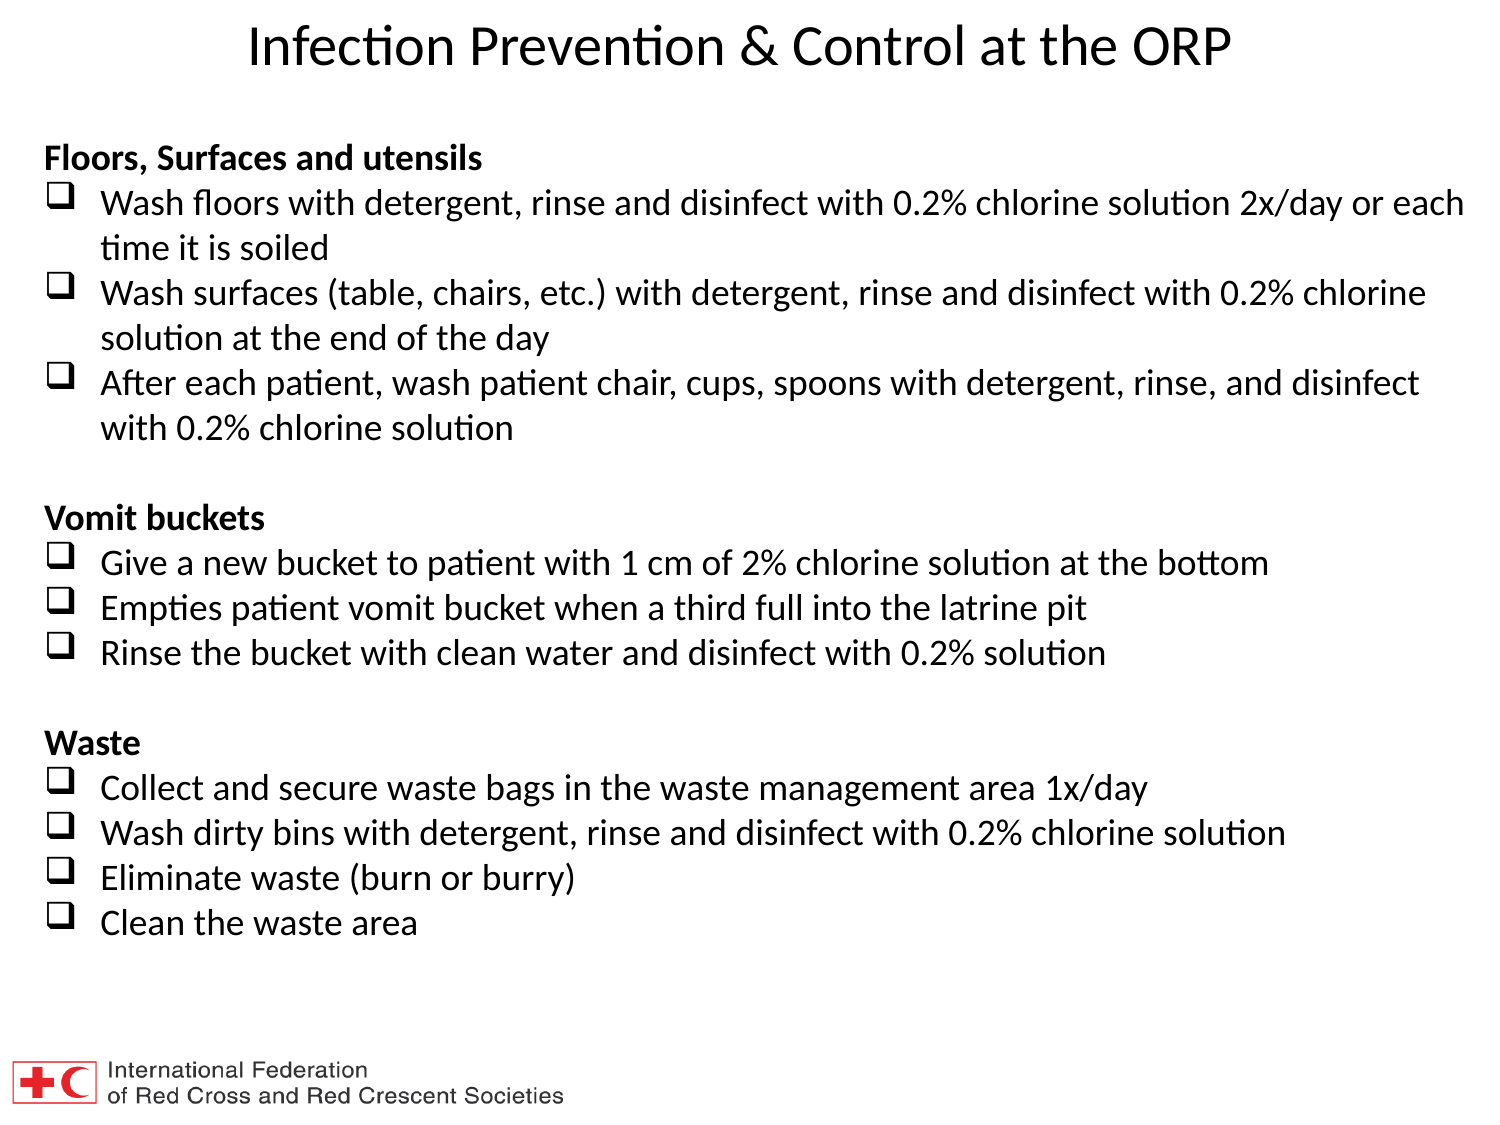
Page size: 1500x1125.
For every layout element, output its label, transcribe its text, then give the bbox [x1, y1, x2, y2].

text_box Floors, Surfaces and utensils Wash floors with detergent, rinse and disinfect with 0.2% chlorine solution 2x/day or each time it is soiled Wash surfaces (table, chairs, etc.) with detergent, rinse and disinfect with 0.2% chlorine solution at the end of the day After each patient, wash patient chair, cups, spoons with detergent, rinse, and disinfect with 0.2% chlorine solution Vomit buckets Give a new bucket to patient with 1 cm of 2% chlorine solution at the bottom Empties patient vomit bucket when a third full into the latrine pit Rinse the bucket with clean water and disinfect with 0.2% solution Waste Collect and secure waste bags in the waste management area 1x/day Wash dirty bins with detergent, rinse and disinfect with 0.2% chlorine solution Eliminate waste (burn or burry) Clean the waste area [29, 125, 1500, 996]
picture [8, 1058, 570, 1107]
title Infection Prevention & Control at the ORP [64, 0, 1415, 125]
